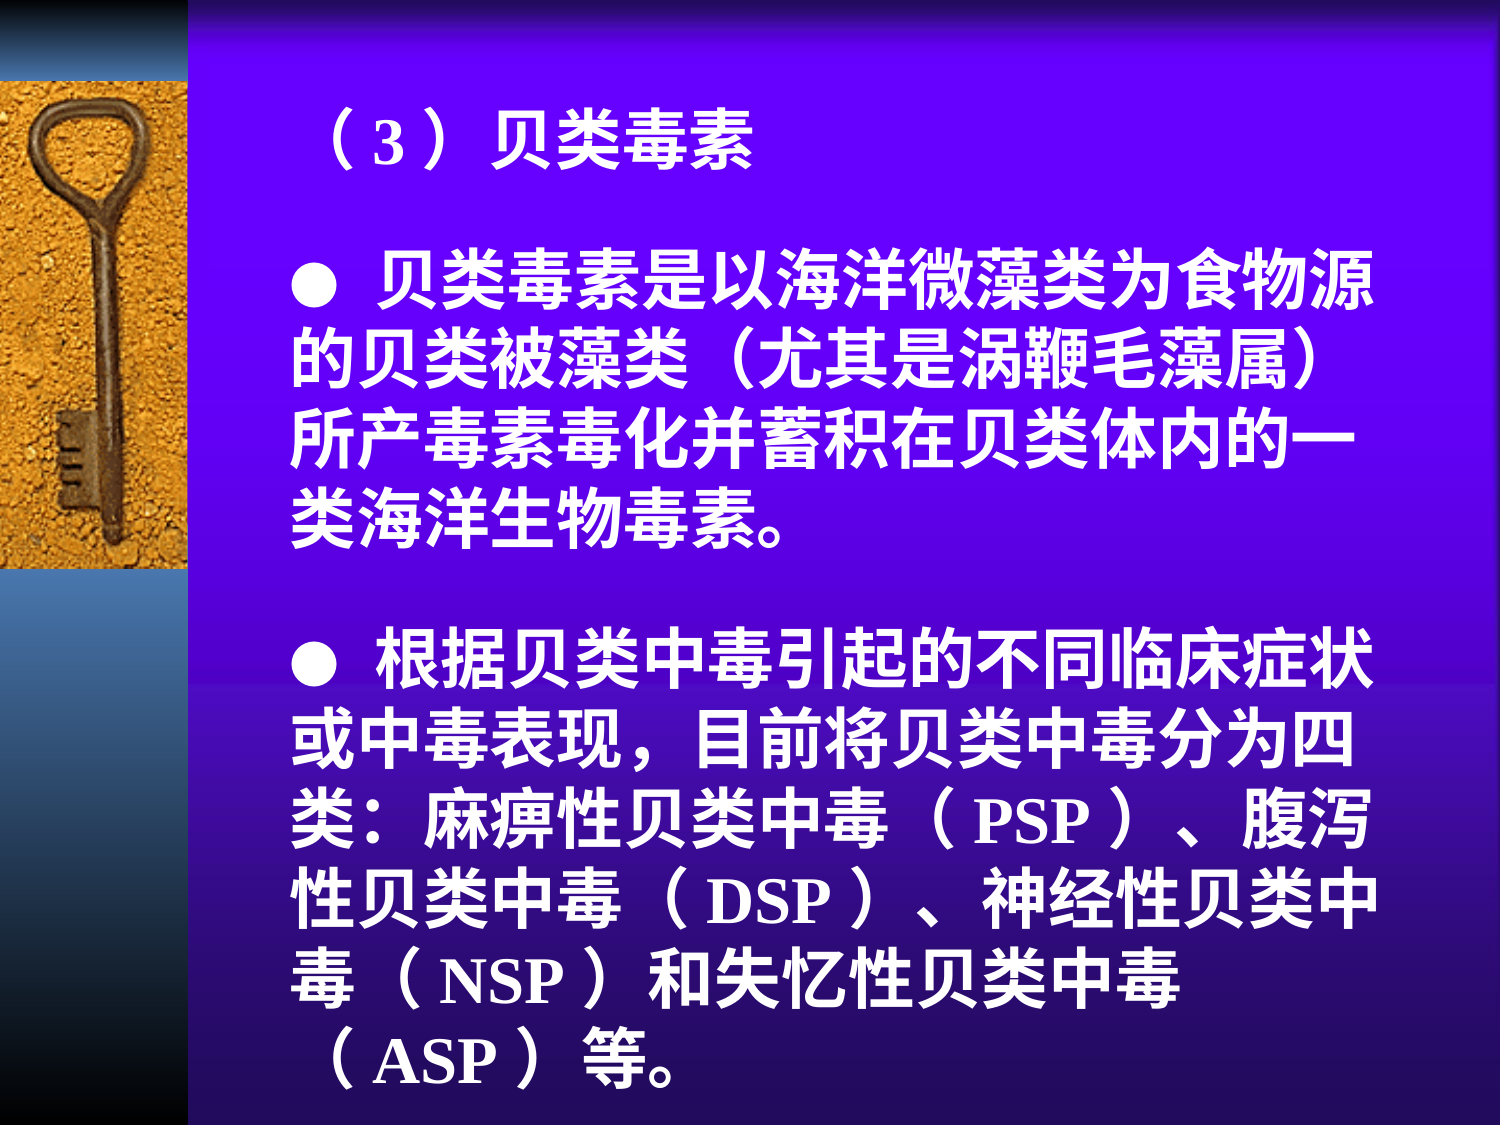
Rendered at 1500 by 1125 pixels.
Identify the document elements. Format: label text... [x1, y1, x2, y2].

picture [0, 0, 1500, 1125]
text_box （3）贝类毒素 ● 贝类毒素是以海洋微藻类为食物源的贝类被藻类（尤其是涡鞭毛藻属）所产毒素毒化并蓄积在贝类体内的一类海洋生物毒素。 ● 根据贝类中毒引起的不同临床症状或中毒表现，目前将贝类中毒分为四类：麻痹性贝类中毒（PSP）、腹泻性贝类中毒（DSP）、神经性贝类中毒（NSP）和失忆性贝类中毒（ASP）等。 [274, 90, 1400, 1125]
